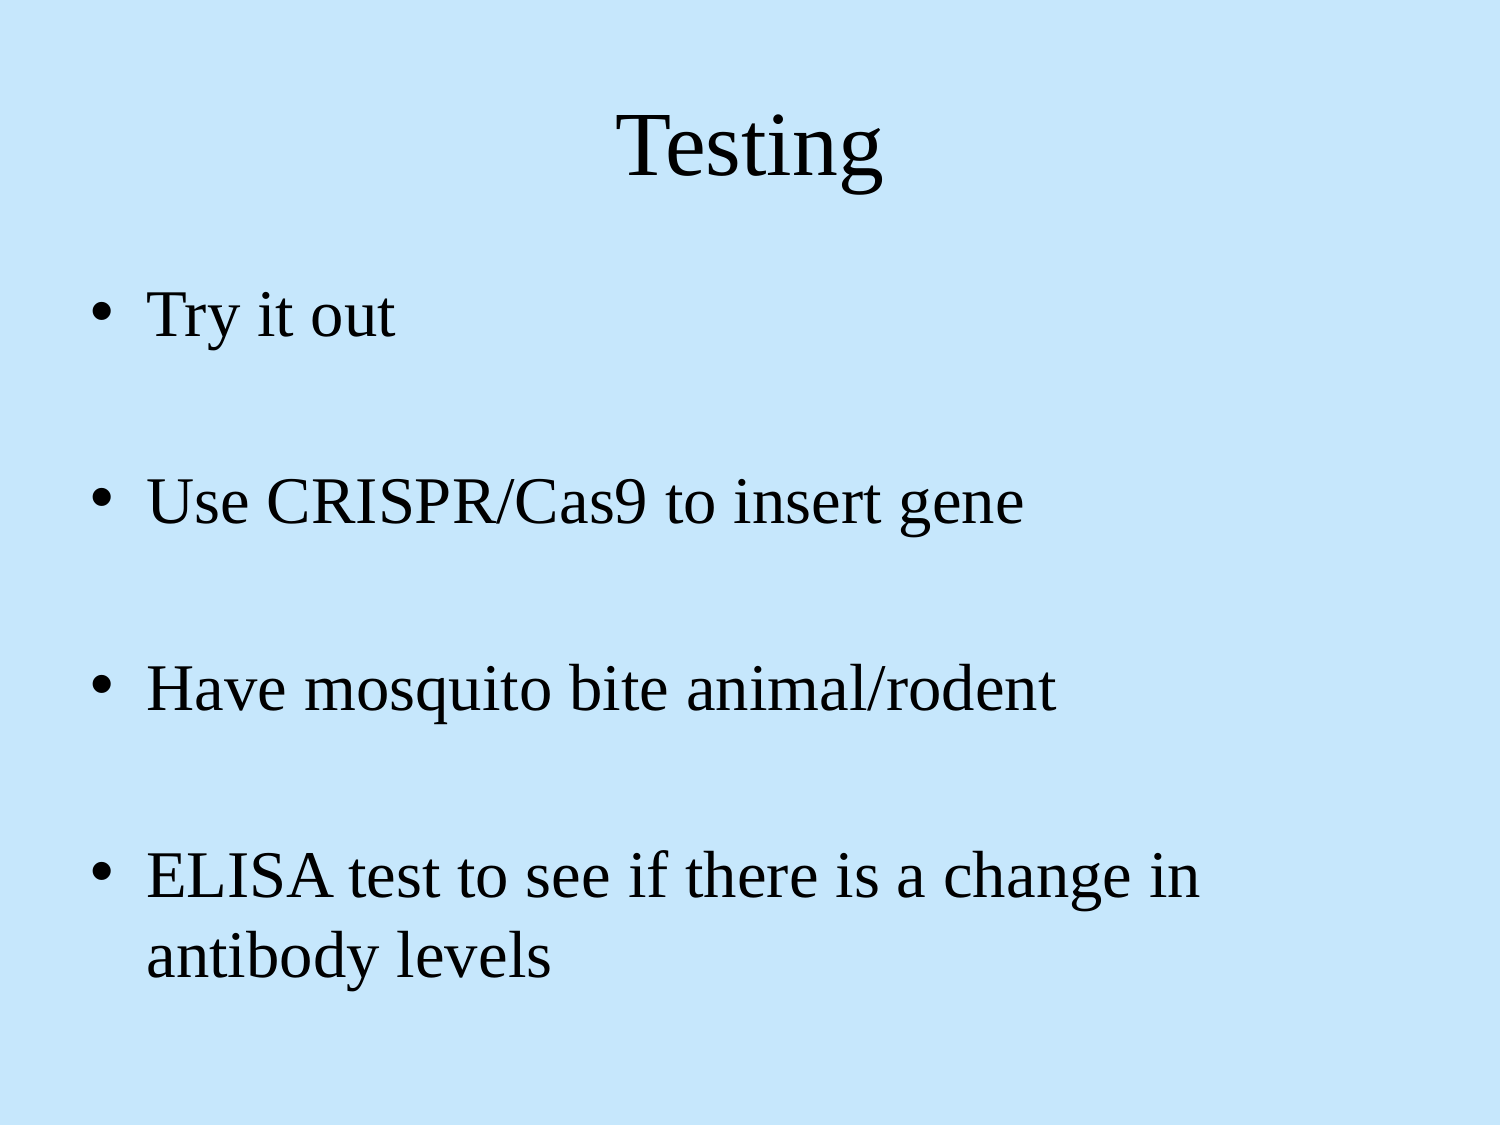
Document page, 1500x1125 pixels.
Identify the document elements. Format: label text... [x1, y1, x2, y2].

title Testing [75, 45, 1425, 233]
list Try it out Use CRISPR/Cas9 to insert gene Have mosquito bite animal/rodent ELISA test to see if there is a change in antibody levels [75, 262, 1425, 1005]
